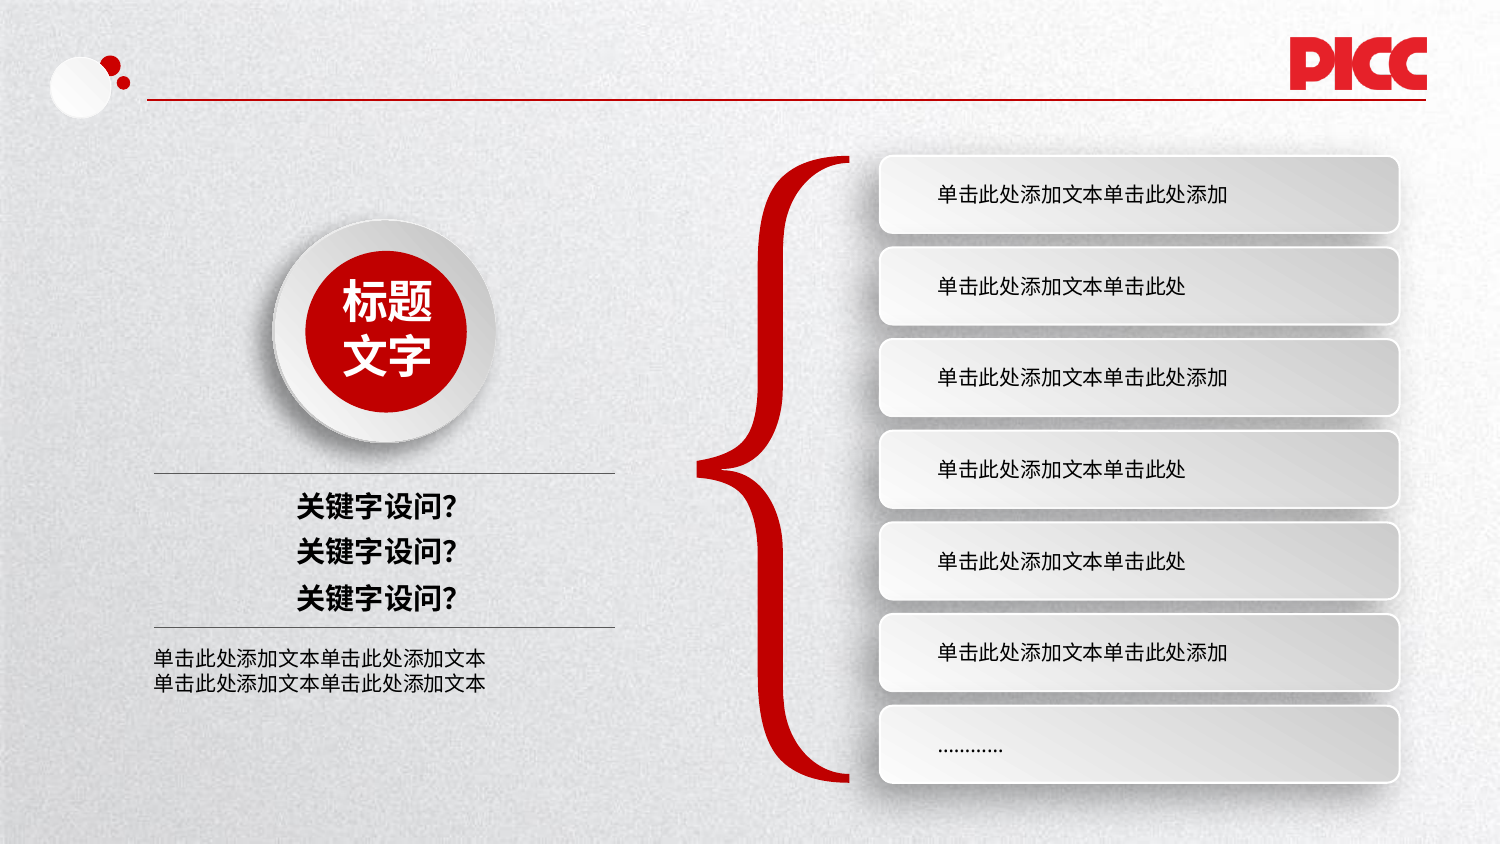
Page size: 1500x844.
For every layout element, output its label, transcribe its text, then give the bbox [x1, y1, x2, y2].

text_box [877, 428, 1402, 510]
text_box [877, 153, 1402, 235]
text_box 单击此处添加文本单击此处添加 [937, 639, 1317, 666]
text_box 单击此处添加文本单击此处添加 [937, 181, 1317, 207]
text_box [272, 219, 497, 444]
text_box 关键字设问？ [254, 533, 515, 569]
text_box 关键字设问？ [254, 488, 515, 524]
picture [0, 0, 1500, 844]
text_box 单击此处添加文本单击此处添加文本 单击此处添加文本单击此处添加文本 [153, 645, 615, 721]
text_box [877, 336, 1402, 419]
text_box ………… [937, 731, 1317, 757]
text_box [877, 703, 1402, 785]
text_box 单击此处添加文本单击此处 [937, 548, 1317, 574]
text_box [877, 611, 1402, 694]
text_box 关键字设问？ [254, 580, 515, 616]
text_box 单击此处添加文本单击此处 [937, 456, 1317, 482]
text_box 单击此处添加文本单击此处 [937, 273, 1317, 299]
text_box [877, 520, 1402, 602]
text_box [877, 245, 1402, 327]
text_box [696, 155, 850, 783]
text_box 单击此处添加文本单击此处添加 [937, 365, 1317, 391]
